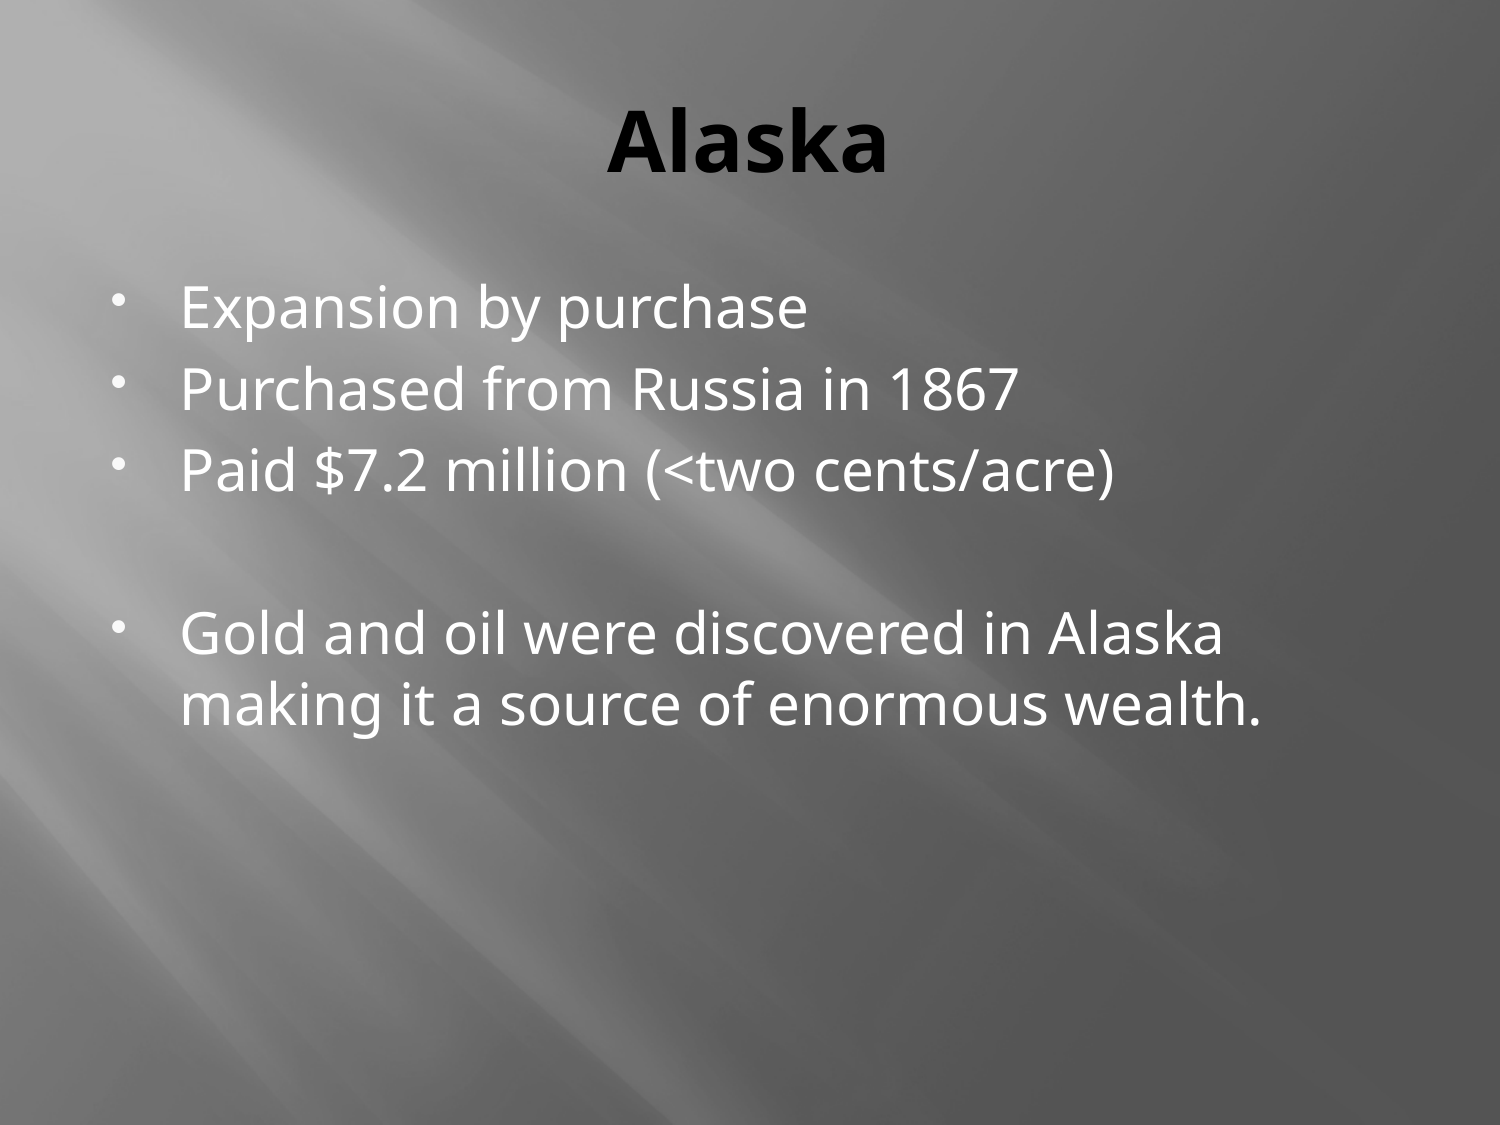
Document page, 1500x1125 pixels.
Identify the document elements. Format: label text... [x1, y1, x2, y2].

list Expansion by purchase Purchased from Russia in 1867 Paid $7.2 million (<two cents/acre) Gold and oil were discovered in Alaska making it a source of enormous wealth. [75, 262, 1425, 1035]
title Alaska [75, 45, 1425, 233]
